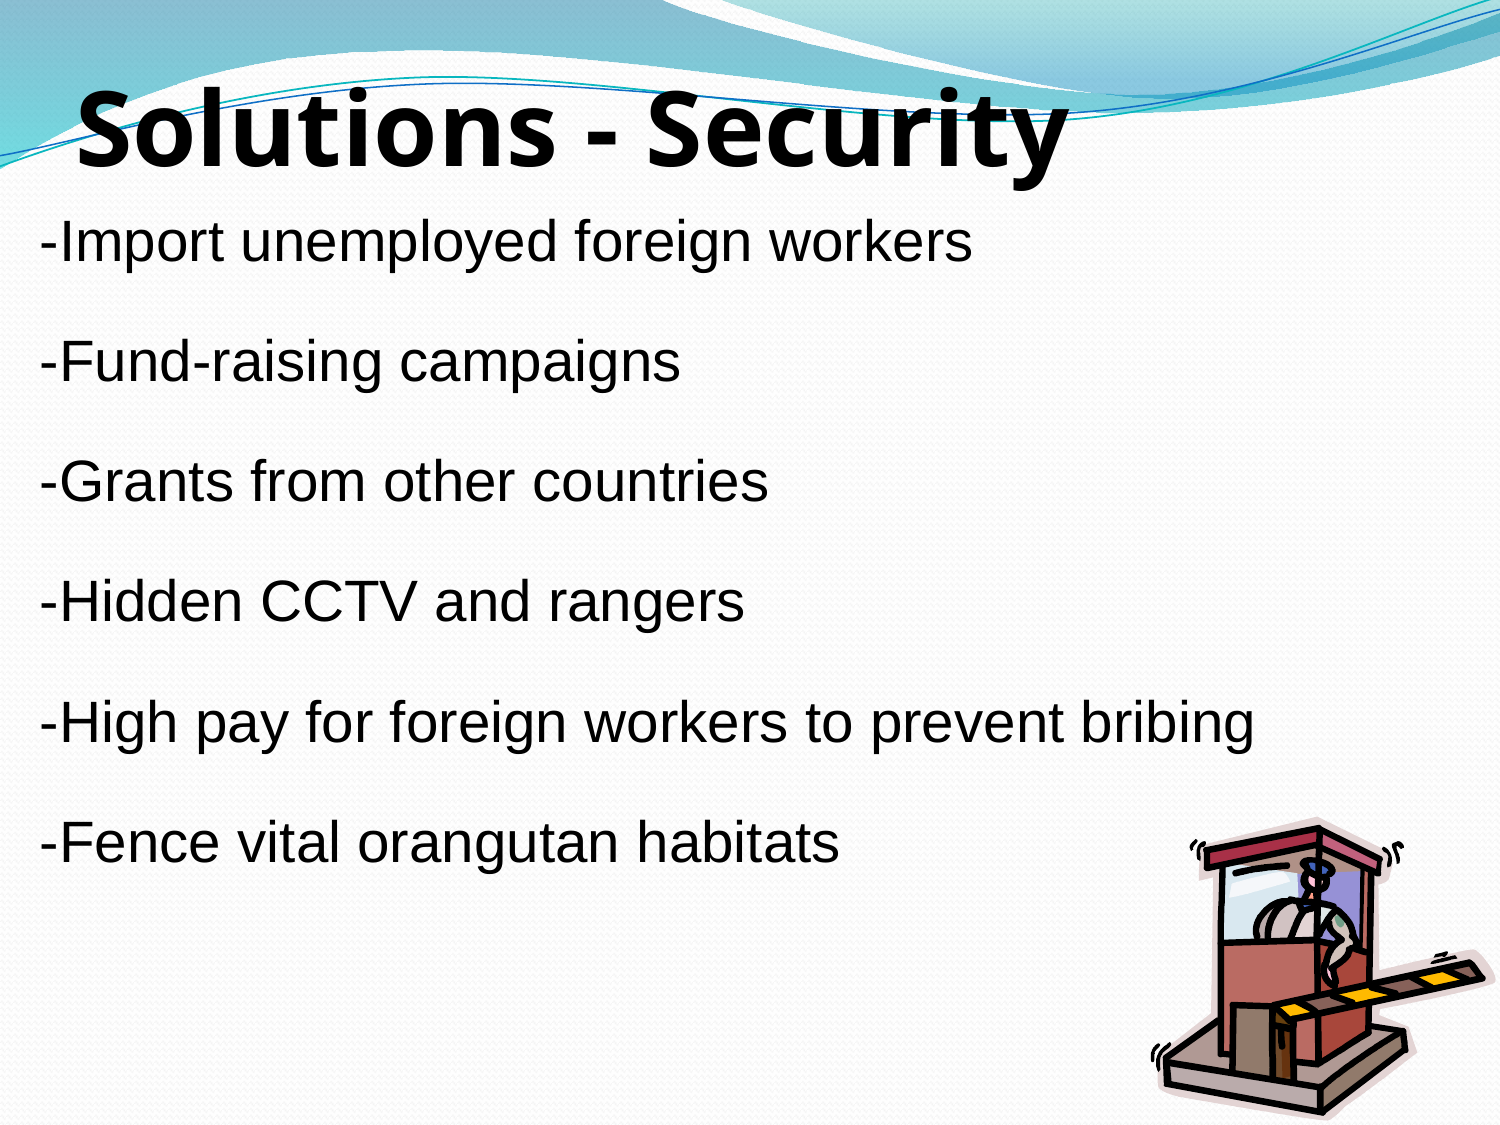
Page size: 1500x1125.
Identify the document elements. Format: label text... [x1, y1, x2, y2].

title Solutions - Security [74, 0, 1426, 188]
text_box -Import unemployed foreign workers -Fund-raising campaigns -Grants from other countries -Hidden CCTV and rangers -High pay for foreign workers to prevent bribing -Fence vital orangutan habitats [0, 174, 1425, 882]
picture [1149, 811, 1500, 1125]
